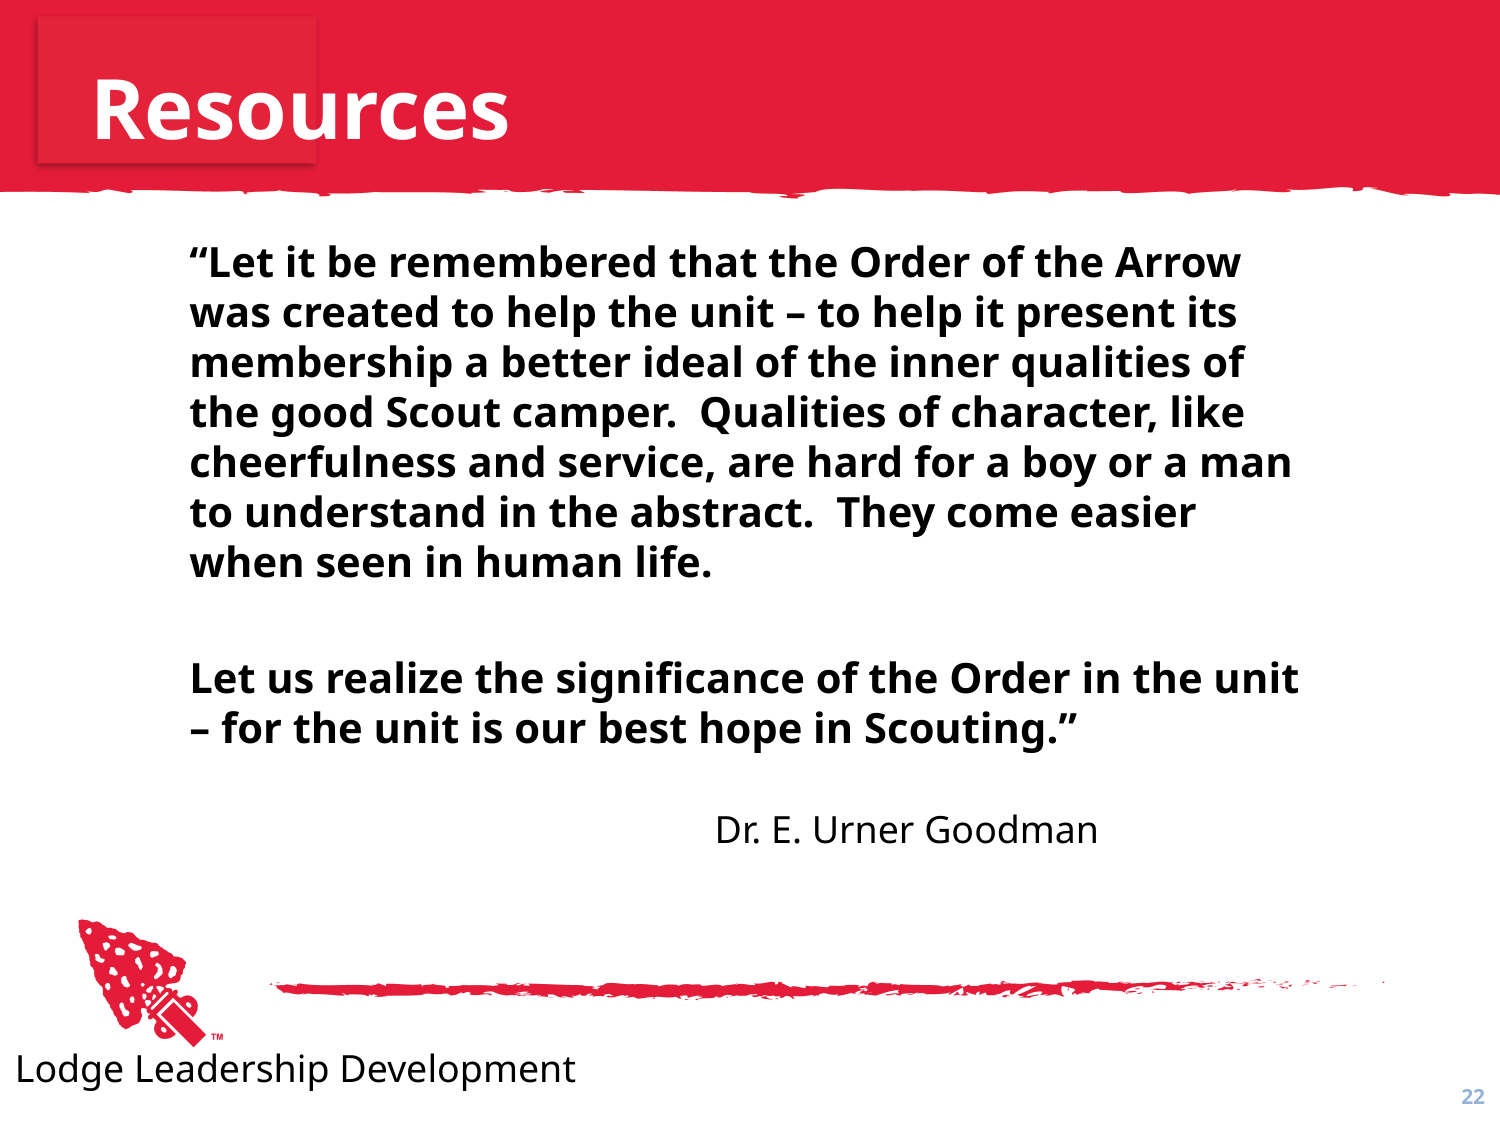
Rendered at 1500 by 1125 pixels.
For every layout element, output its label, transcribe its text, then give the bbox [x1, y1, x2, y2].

picture [0, 0, 1500, 1037]
list “Let it be remembered that the Order of the Arrow was created to help the unit – to help it present its membership a better ideal of the inner qualities of the good Scout camper. Qualities of character, like cheerfulness and service, are hard for a boy or a man to understand in the abstract. They come easier when seen in human life. Let us realize the significance of the Order in the unit – for the unit is our best hope in Scouting.” [174, 228, 1326, 969]
text_box Lodge Leadership Development [0, 1037, 1500, 1125]
text_box Dr. E. Urner Goodman [699, 798, 1238, 860]
title Resources [75, 45, 1425, 168]
